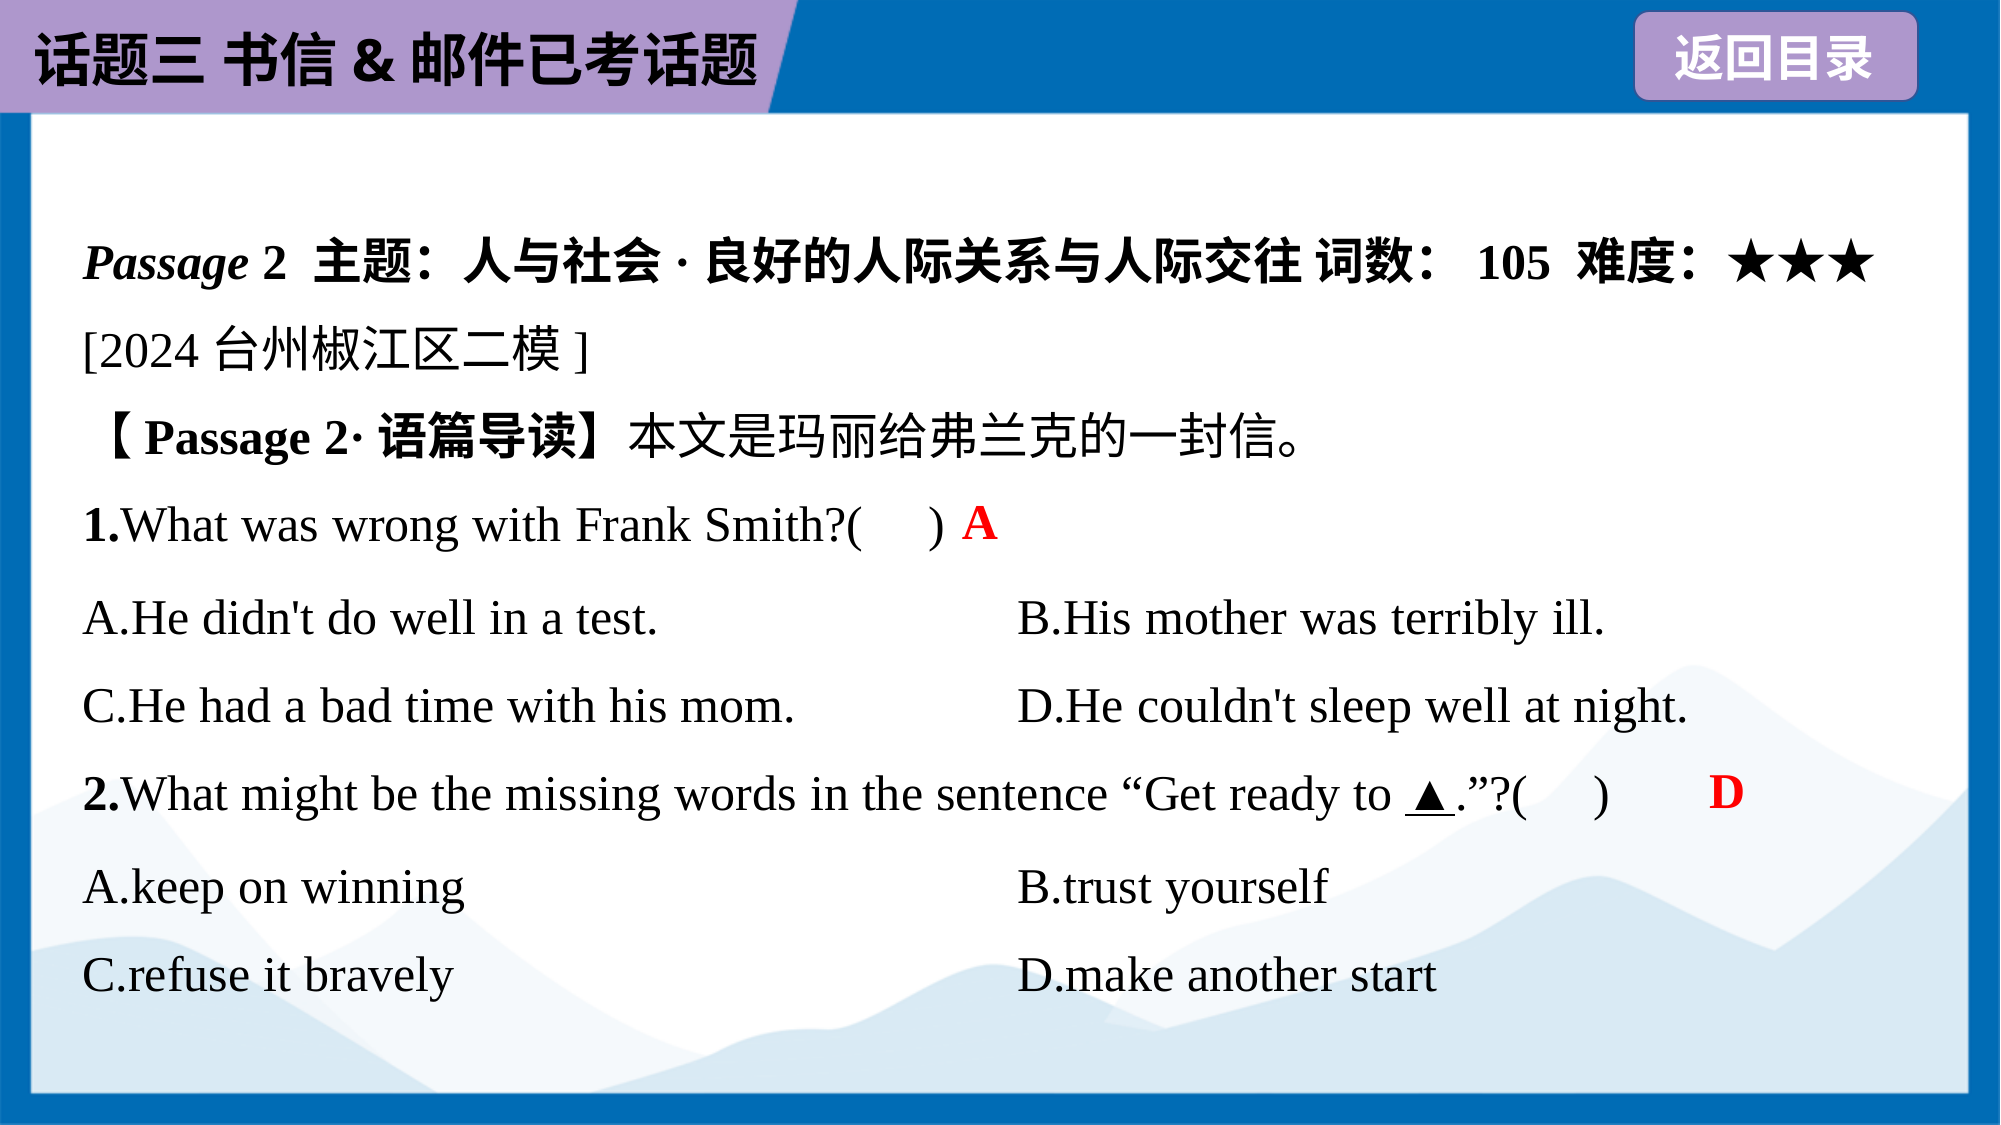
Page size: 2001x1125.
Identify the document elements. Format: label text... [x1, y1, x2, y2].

text_box A.keep on winning B.trust yourself C.refuse it bravely D.make another start [82, 821, 1917, 992]
text_box Passage 2 主题：人与社会·良好的人际关系与人际交往 词数：105 难度：★★★ [2024台州椒江区二模] [82, 197, 1917, 368]
picture [0, 0, 2000, 1125]
text_box A [943, 462, 1017, 541]
text_box 2.What might be the missing words in the sentence “Get ready to ▲.”?( ) [82, 733, 1917, 811]
text_box D [1690, 731, 1764, 810]
text_box 1.What was wrong with Frank Smith?( ) [82, 464, 1917, 543]
text_box 【Passage 2·语篇导读】本文是玛丽给弗兰克的一封信。 [82, 376, 1917, 455]
text_box A.He didn't do well in a test. B.His mother was terribly ill. C.He had a bad time with his mom. D.He couldn't sleep well at night. [82, 553, 1917, 723]
